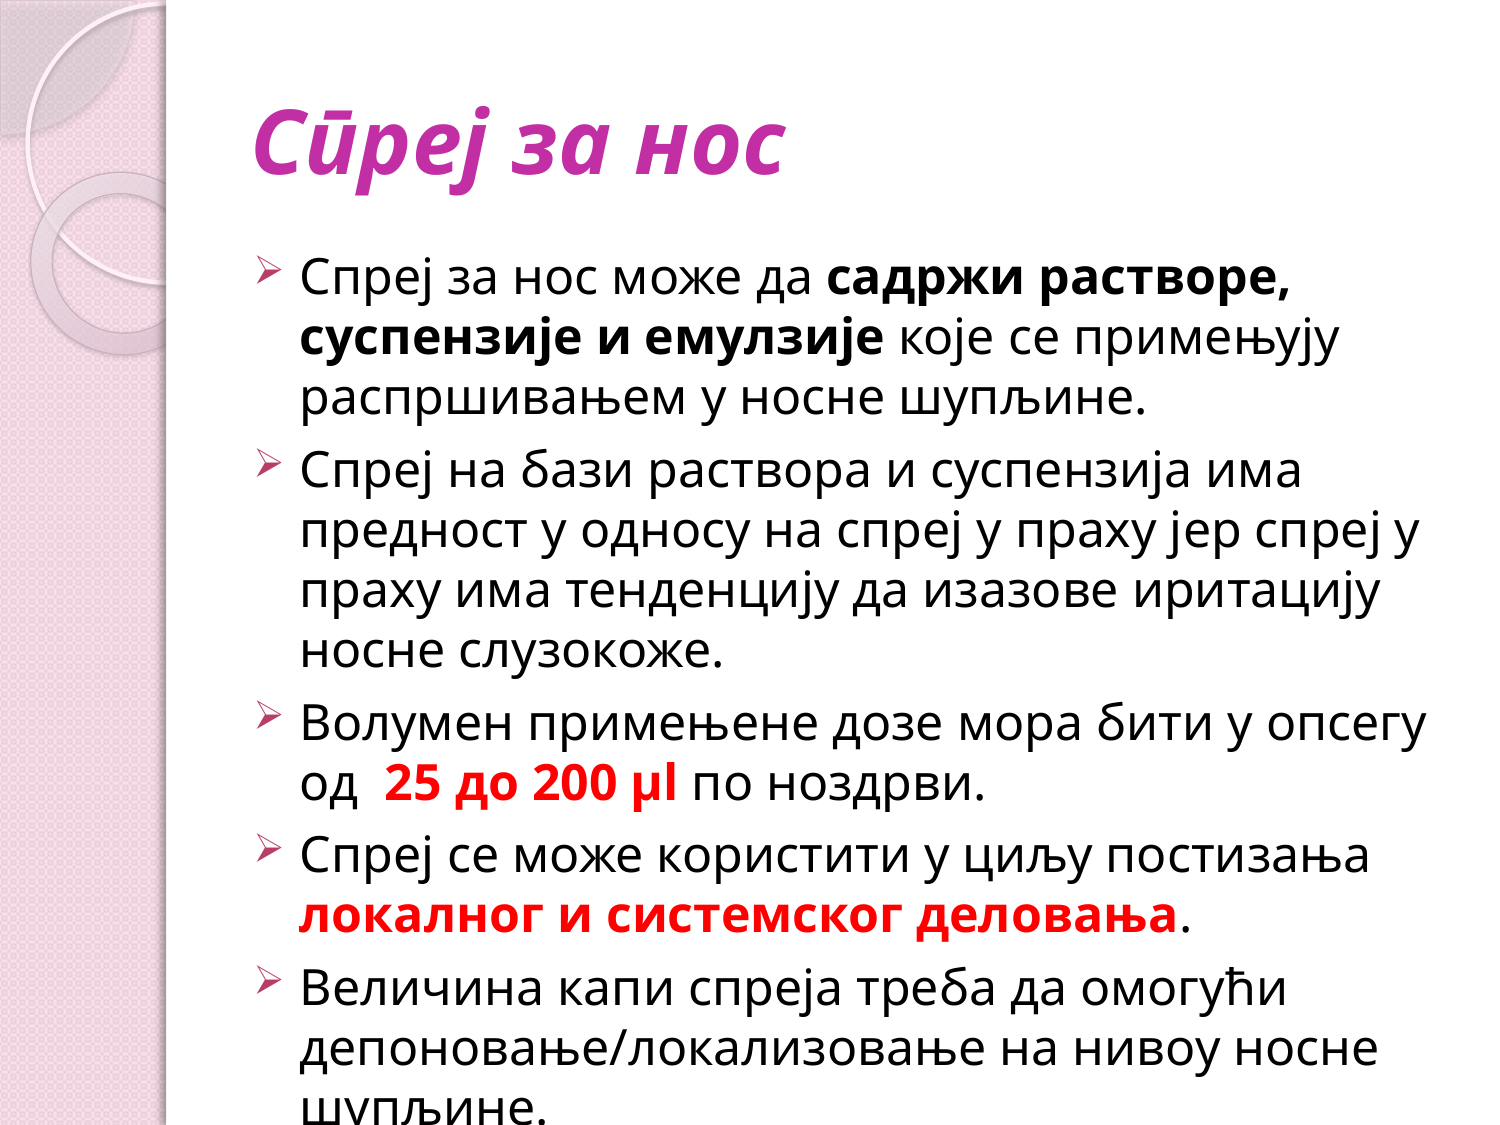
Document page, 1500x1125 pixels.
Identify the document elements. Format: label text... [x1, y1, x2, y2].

list Спреј за нос може да садржи растворе, суспензије и емулзије које се примењују распршивањем у носне шупљине. Спреј на бази раствора и суспензија има предност у односу на спреј у праху јер спреј у праху има тенденцију да изазове иритацију носне слузокоже. Волумен примењене дозе мора бити у опсегу од 25 до 200 μl по ноздрви. Спреј се може користити у циљу постизања локалног и системског деловања. Величина капи спреја треба да омогући депоновање/локализовање на нивоу носне шупљине. [225, 237, 1455, 1088]
title Спреј за нос [235, 45, 1466, 233]
